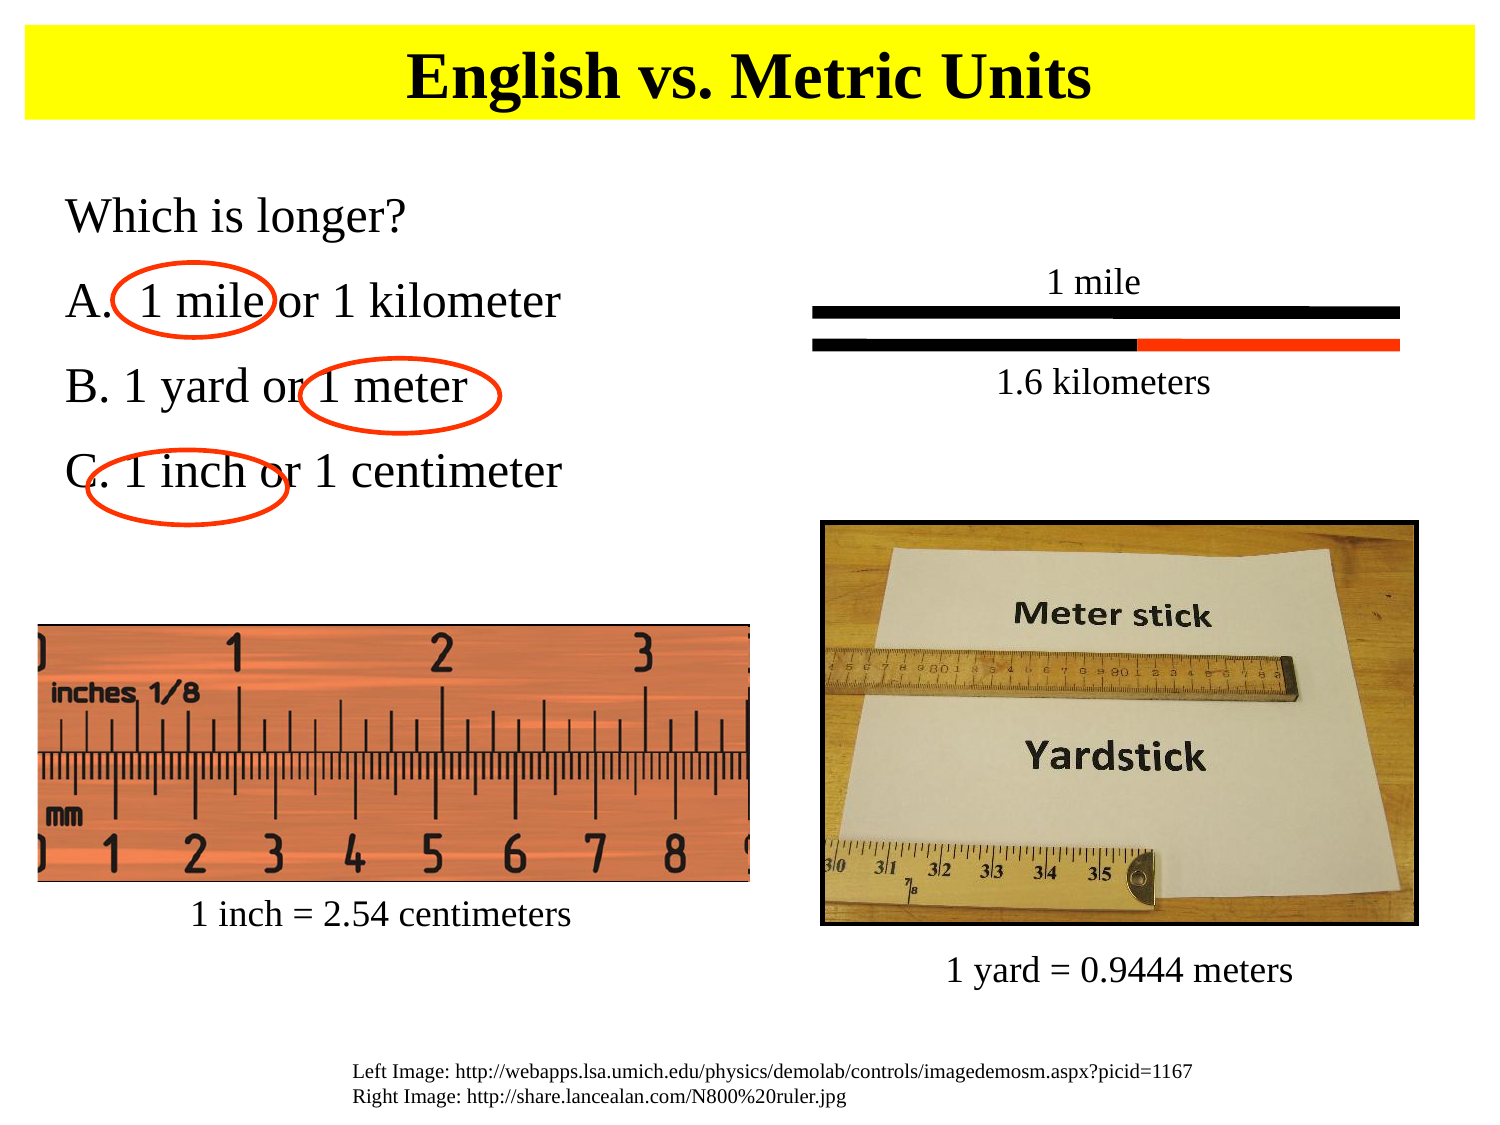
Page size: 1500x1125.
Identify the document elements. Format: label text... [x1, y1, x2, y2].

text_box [37, 449, 751, 942]
text_box Left Image: http://webapps.lsa.umich.edu/physics/demolab/controls/imagedemosm.aspx?picid=1167 Right Image: http://share.lancealan.com/N800%20ruler.jpg [337, 1049, 1213, 1115]
text_box Which is longer? A. 1 mile or 1 kilometer B. 1 yard or 1 meter C. 1 inch or 1 centimeter [49, 174, 663, 448]
text_box English vs. Metric Units [24, 24, 1475, 120]
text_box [299, 358, 1415, 998]
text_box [112, 249, 1401, 411]
